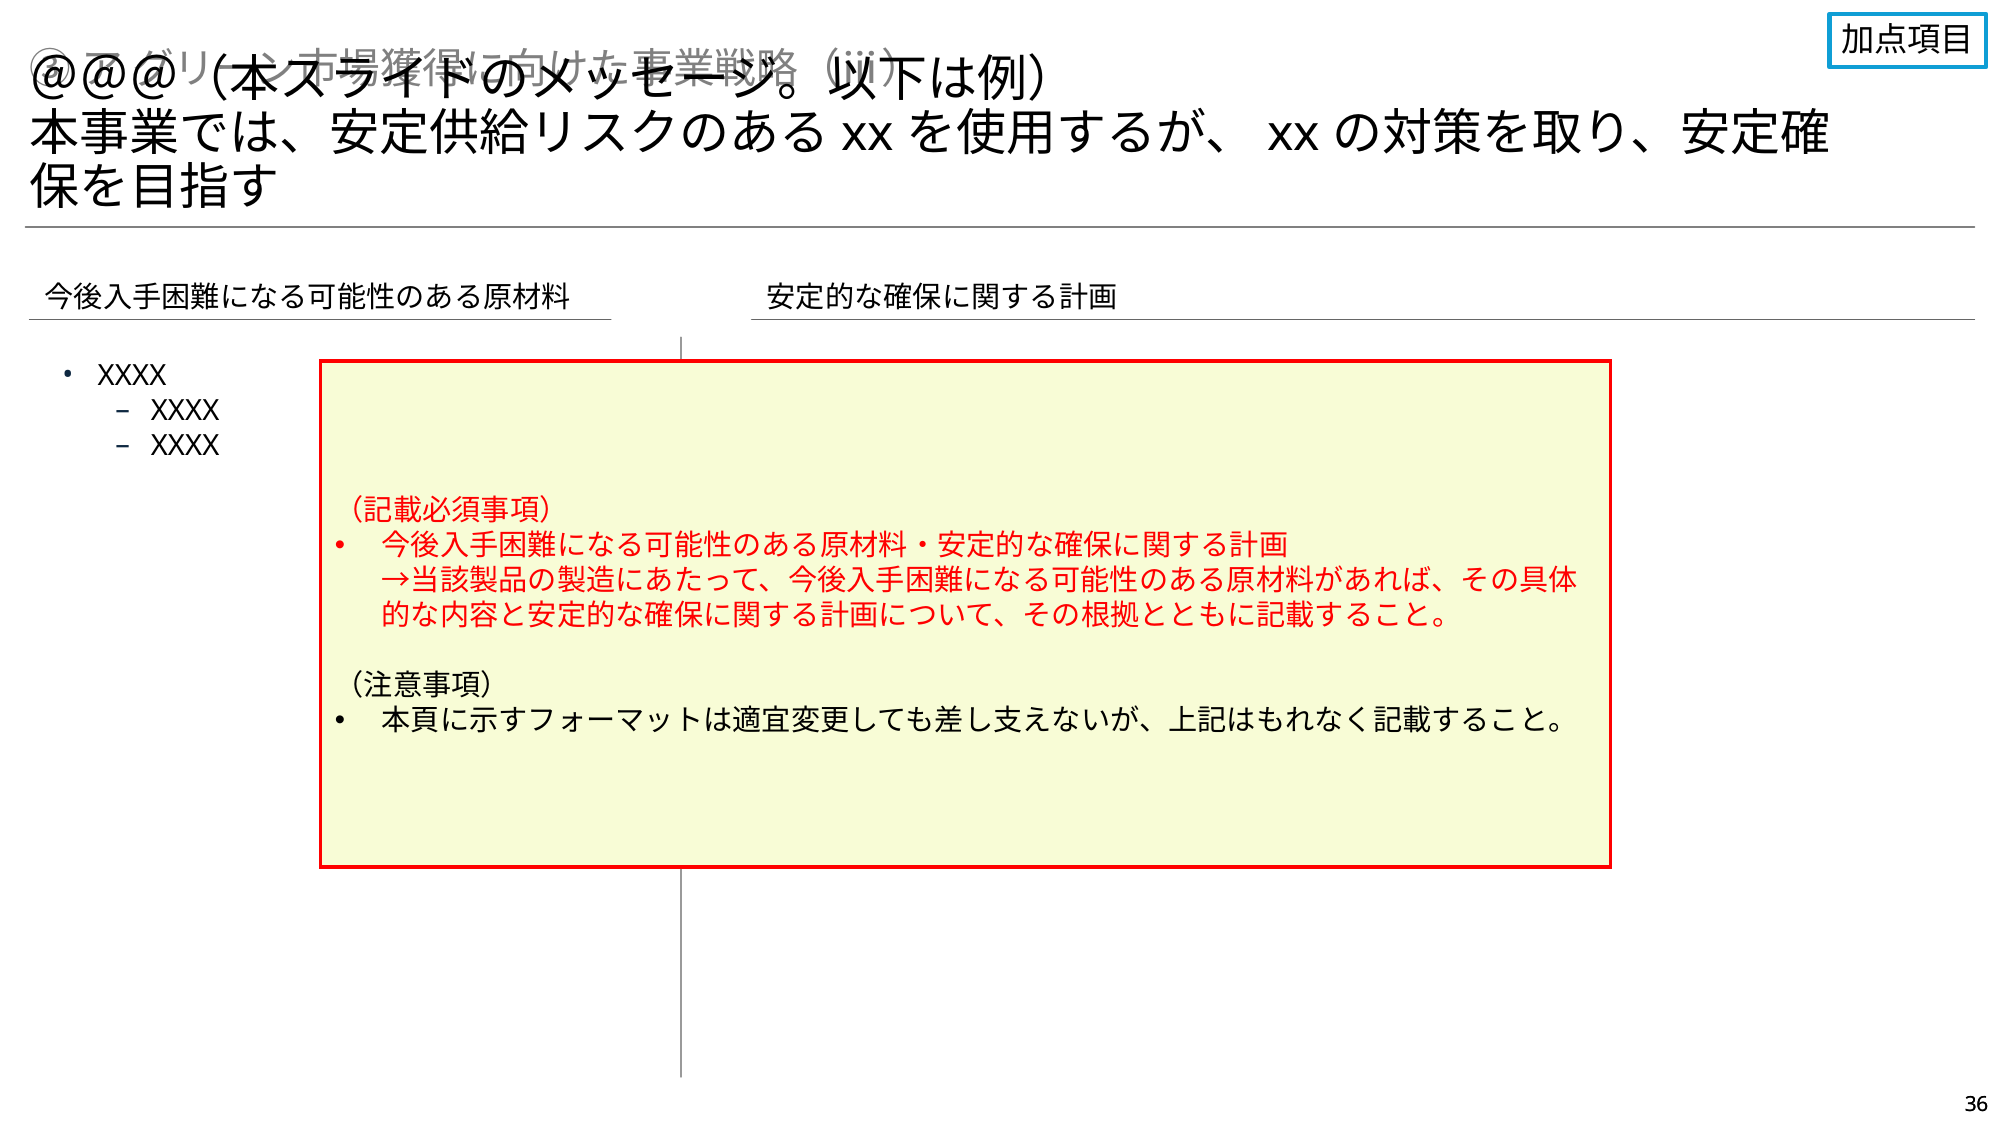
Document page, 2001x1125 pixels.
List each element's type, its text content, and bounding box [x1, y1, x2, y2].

text_box ③ア グリーン市場獲得に向けた事業戦略（ⅲ） [29, 47, 1802, 53]
text_box 加点項目 [1829, 13, 1986, 68]
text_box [751, 271, 1975, 320]
text_box ＠＠＠（本スライドのメッセージ。以下は例） 本事業では、安定供給リスクのあるxxを使用するが、xxの対策を取り、安定確保を目指す [29, 53, 1875, 216]
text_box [662, 336, 700, 1078]
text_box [28, 271, 612, 320]
text_box （記載必須事項） 今後入手困難になる可能性のある原材料・安定的な確保に関する計画 →当該製品の製造にあたって、今後入手困難になる可能性のある原材料があれば、その具体的な内容と安定的な確保に関する計画について、その根拠とともに記載すること。 （注意事項） 本頁に示すフォーマットは適宜変更しても差し支えないが、上記はもれなく記載すること。 [319, 359, 662, 869]
text_box XXXX XXXX XXXX [28, 347, 619, 480]
text_box 計画 XXXX XXXX 根拠 XXXX XXXX [750, 347, 1976, 609]
text_box （記載必須事項） 今後入手困難になる可能性のある原材料・安定的な確保に関する計画 →当該製品の製造にあたって、今後入手困難になる可能性のある原材料があれば、その具体的な内容と安定的な確保に関する計画について、その根拠とともに記載すること。 （注意事項） 本頁に示すフォーマットは適宜変更しても差し支えないが、上記はもれなく記載すること。 [700, 359, 1612, 869]
